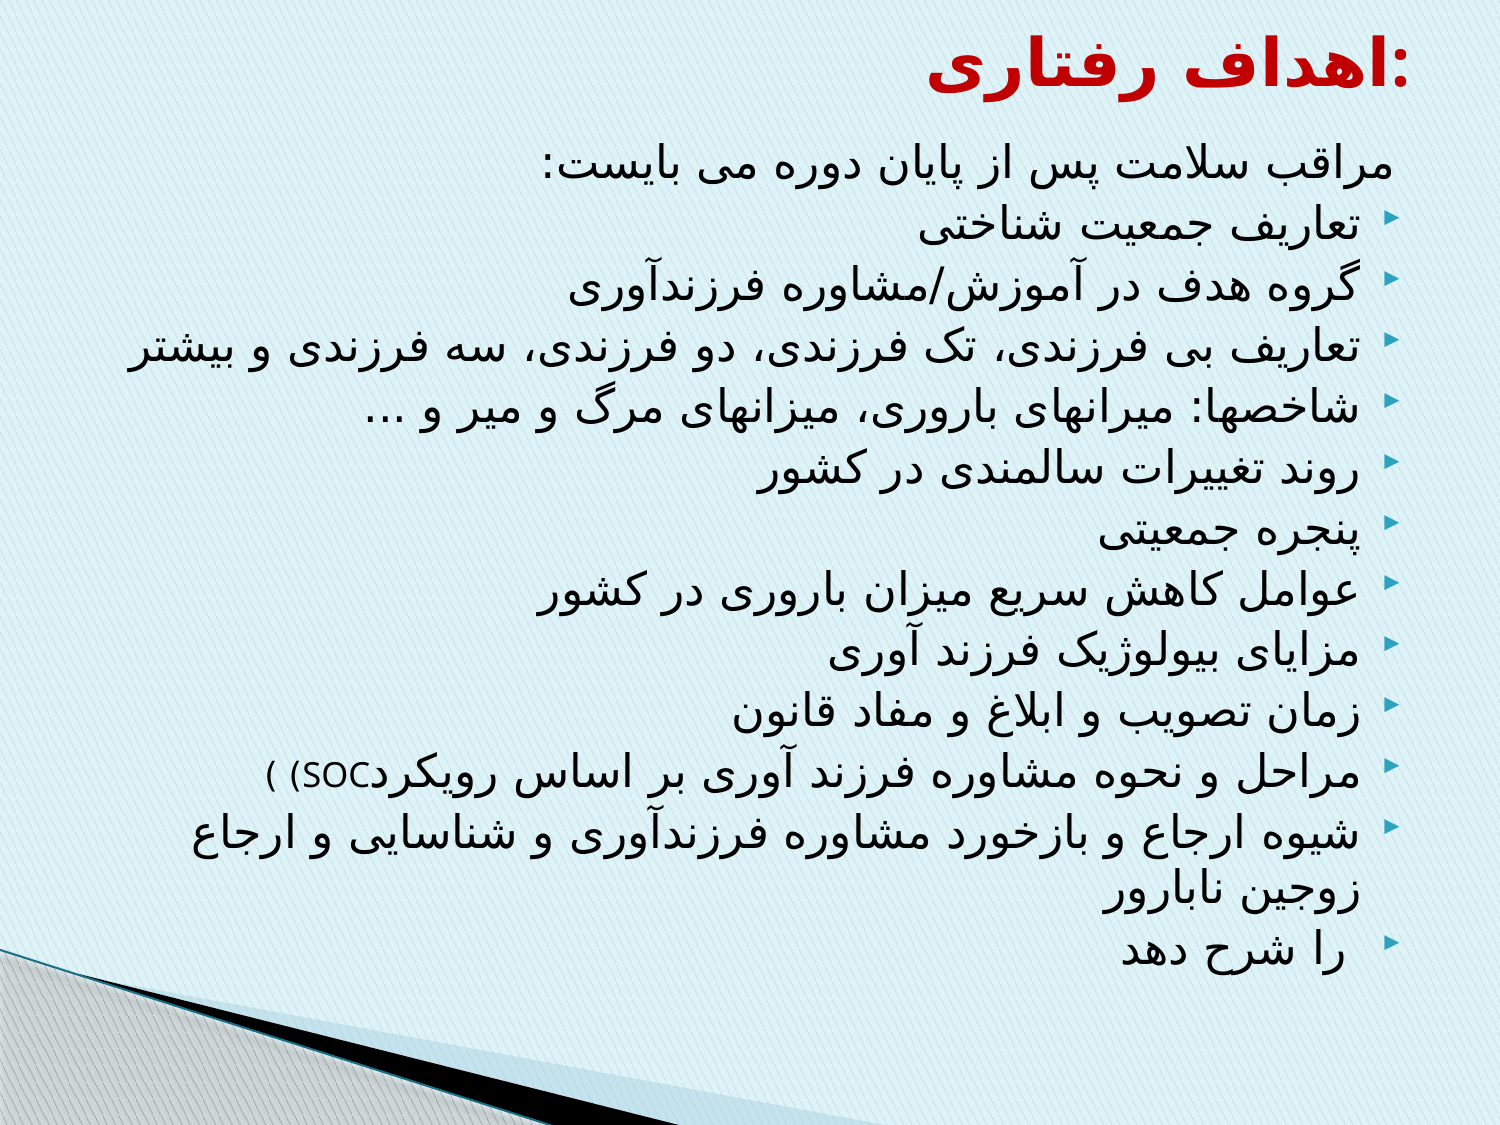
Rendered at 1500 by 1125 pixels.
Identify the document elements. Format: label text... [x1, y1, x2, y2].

list مراقب سلامت پس از پایان دوره می بایست: تعاریف جمعیت شناختی گروه هدف در آموزش/مشاوره فرزندآوری تعاریف بی فرزندی، تک فرزندی، دو فرزندی، سه فرزندی و بیشتر شاخصها: میرانهای باروری، میزانهای مرگ و میر و ... روند تغییرات سالمندی در کشور پنجره جمعیتی عوامل کاهش سریع میزان باروری در کشور مزایای بیولوژیک فرزند آوری زمان تصویب و ابلاغ و مفاد قانون مراحل و نحوه مشاوره فرزند آوری بر اساس رویکردSOC) ) شیوه ارجاع و بازخورد مشاوره فرزندآوری و شناسایی و ارجاع زوجین نابارور را شرح دهد [75, 125, 1425, 986]
title اهداف رفتاری: [75, 7, 1425, 112]
